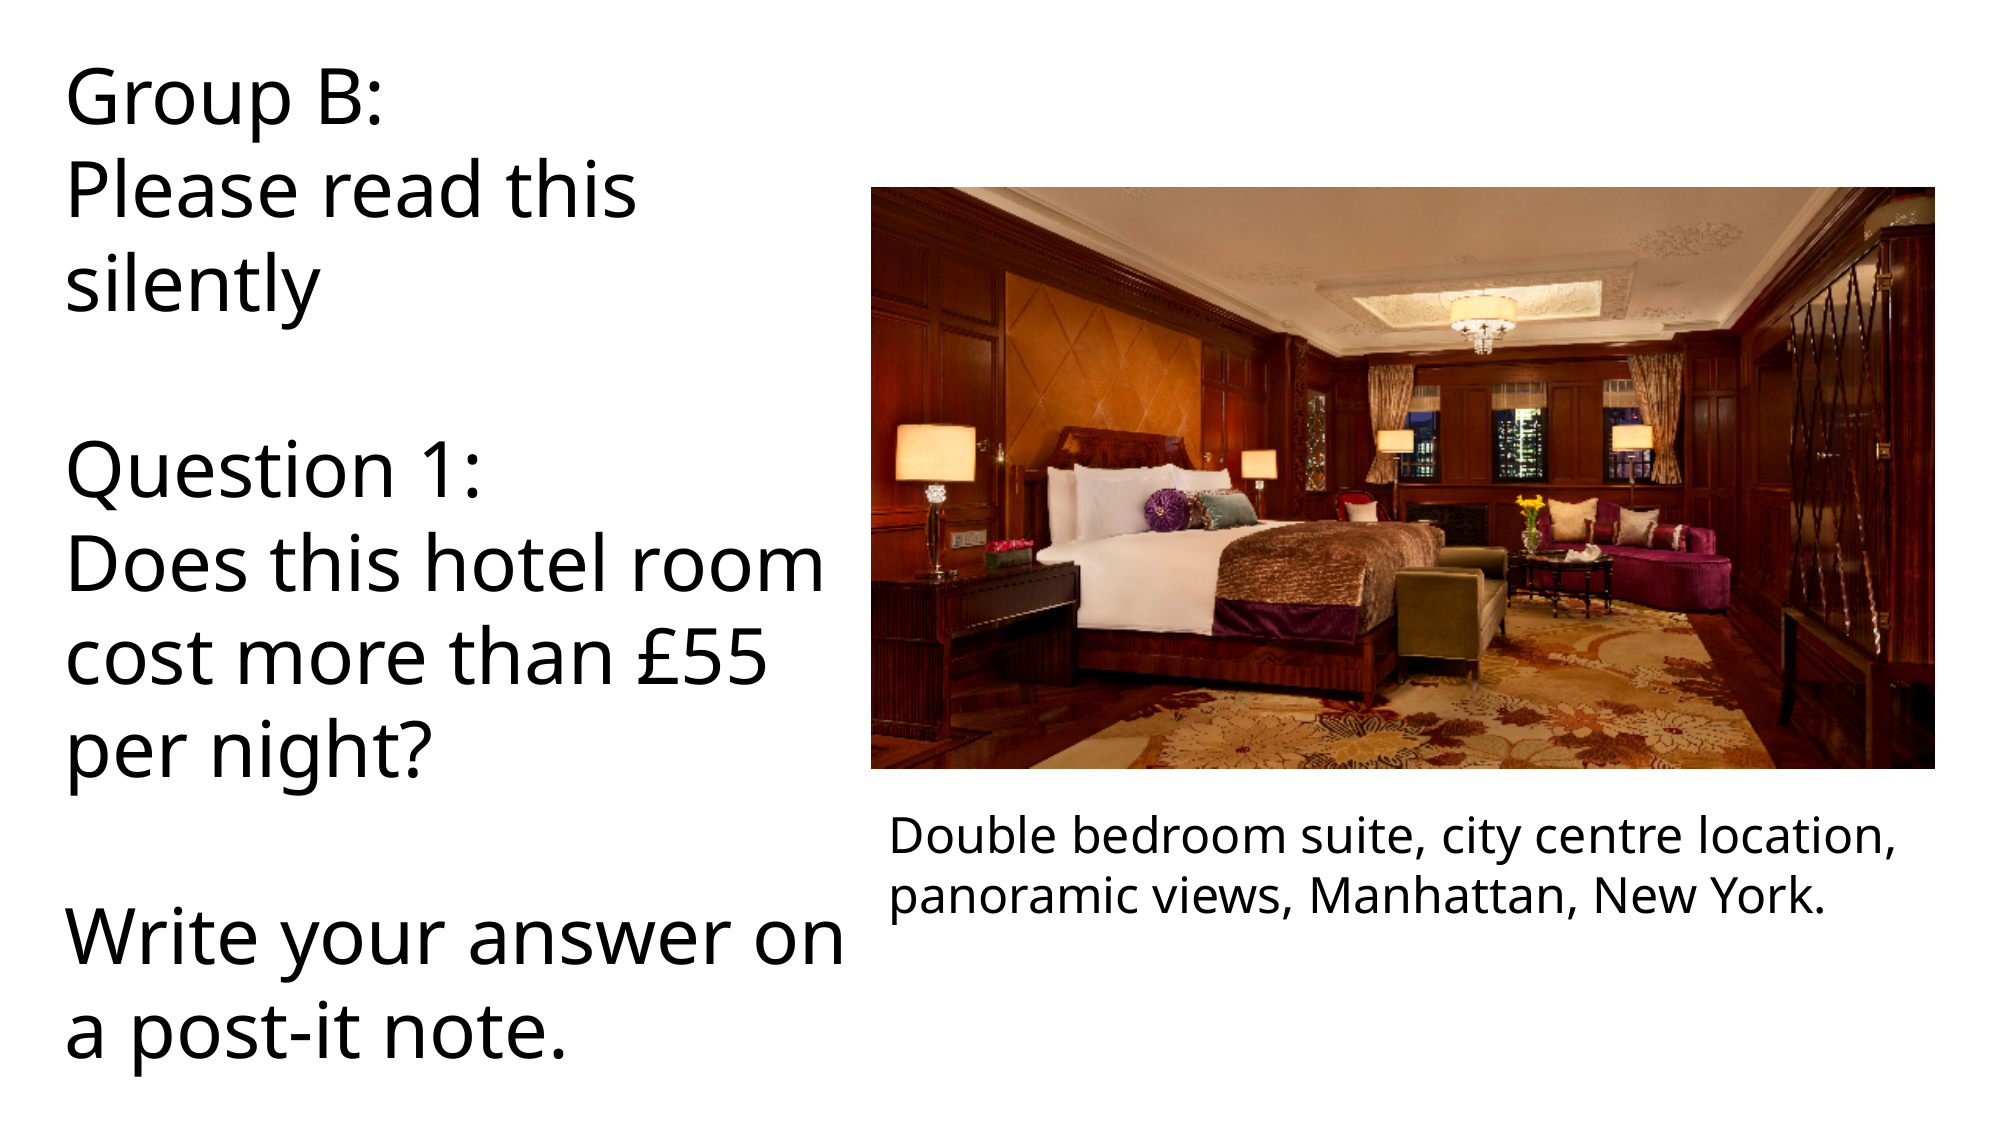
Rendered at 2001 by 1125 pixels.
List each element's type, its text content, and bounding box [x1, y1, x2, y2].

text_box Double bedroom suite, city centre location, panoramic views, Manhattan, New York. [873, 796, 1929, 932]
text_box Group B: Please read this silently Question 1: Does this hotel room cost more than £55 per night? Write your answer on a post-it note. [50, 39, 872, 1081]
picture [871, 187, 1935, 769]
